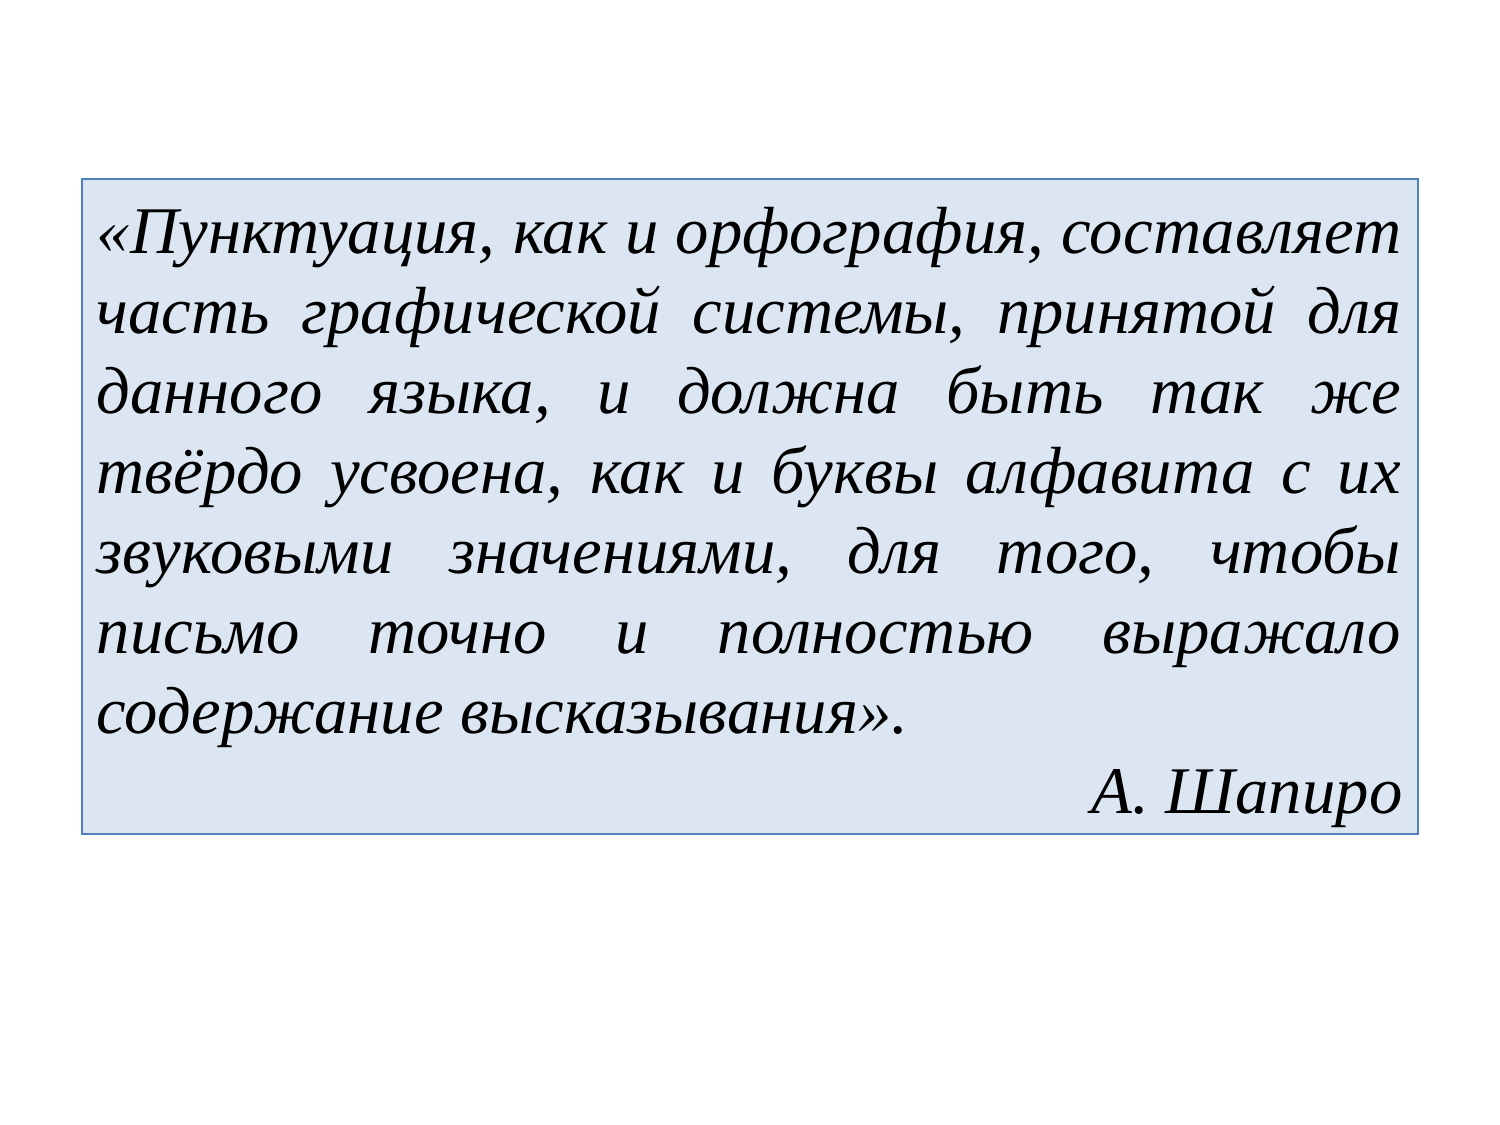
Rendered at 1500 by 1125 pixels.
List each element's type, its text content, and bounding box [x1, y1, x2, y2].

text_box «Пунктуация, как и орфография, составляет часть графической системы, принятой для данного языка, и должна быть так же твёрдо усвоена, как и буквы алфавита с их звуковыми значениями, для того, чтобы письмо точно и полностью выражало содержание высказывания». А. Шапиро [81, 179, 1418, 834]
